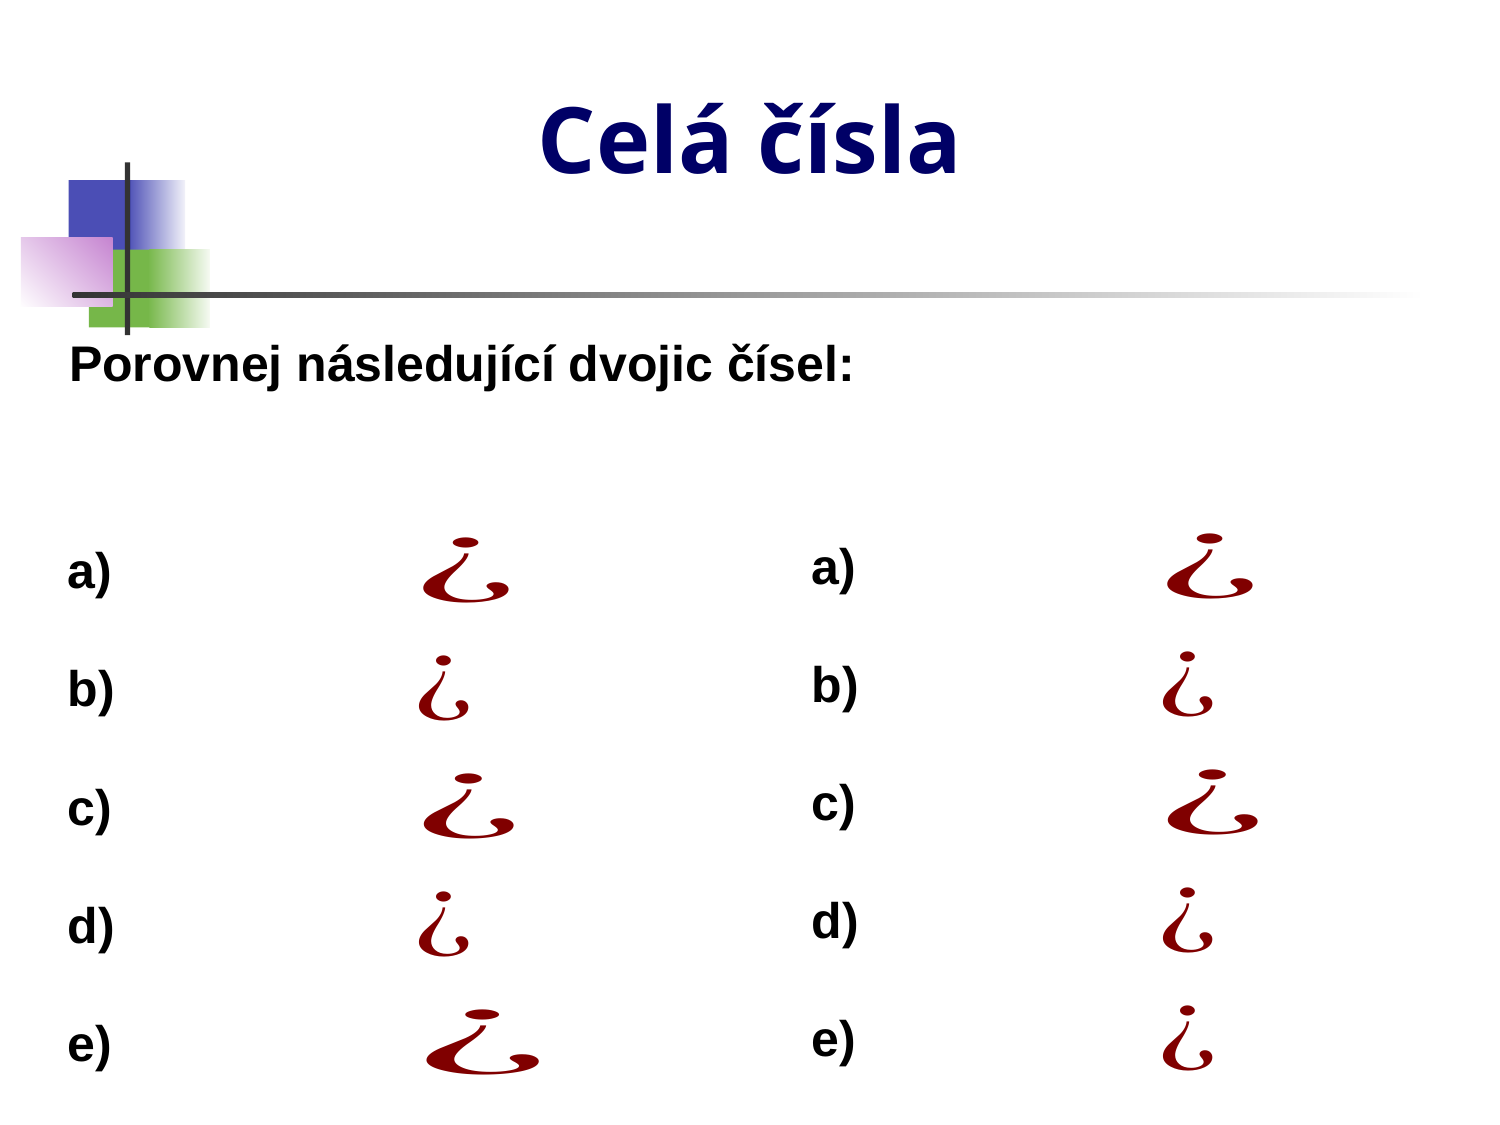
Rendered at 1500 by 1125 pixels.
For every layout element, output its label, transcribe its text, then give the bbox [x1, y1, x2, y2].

title Celá čísla [463, 89, 1037, 200]
text_box Porovnej následující dvojic čísel: [54, 324, 904, 400]
